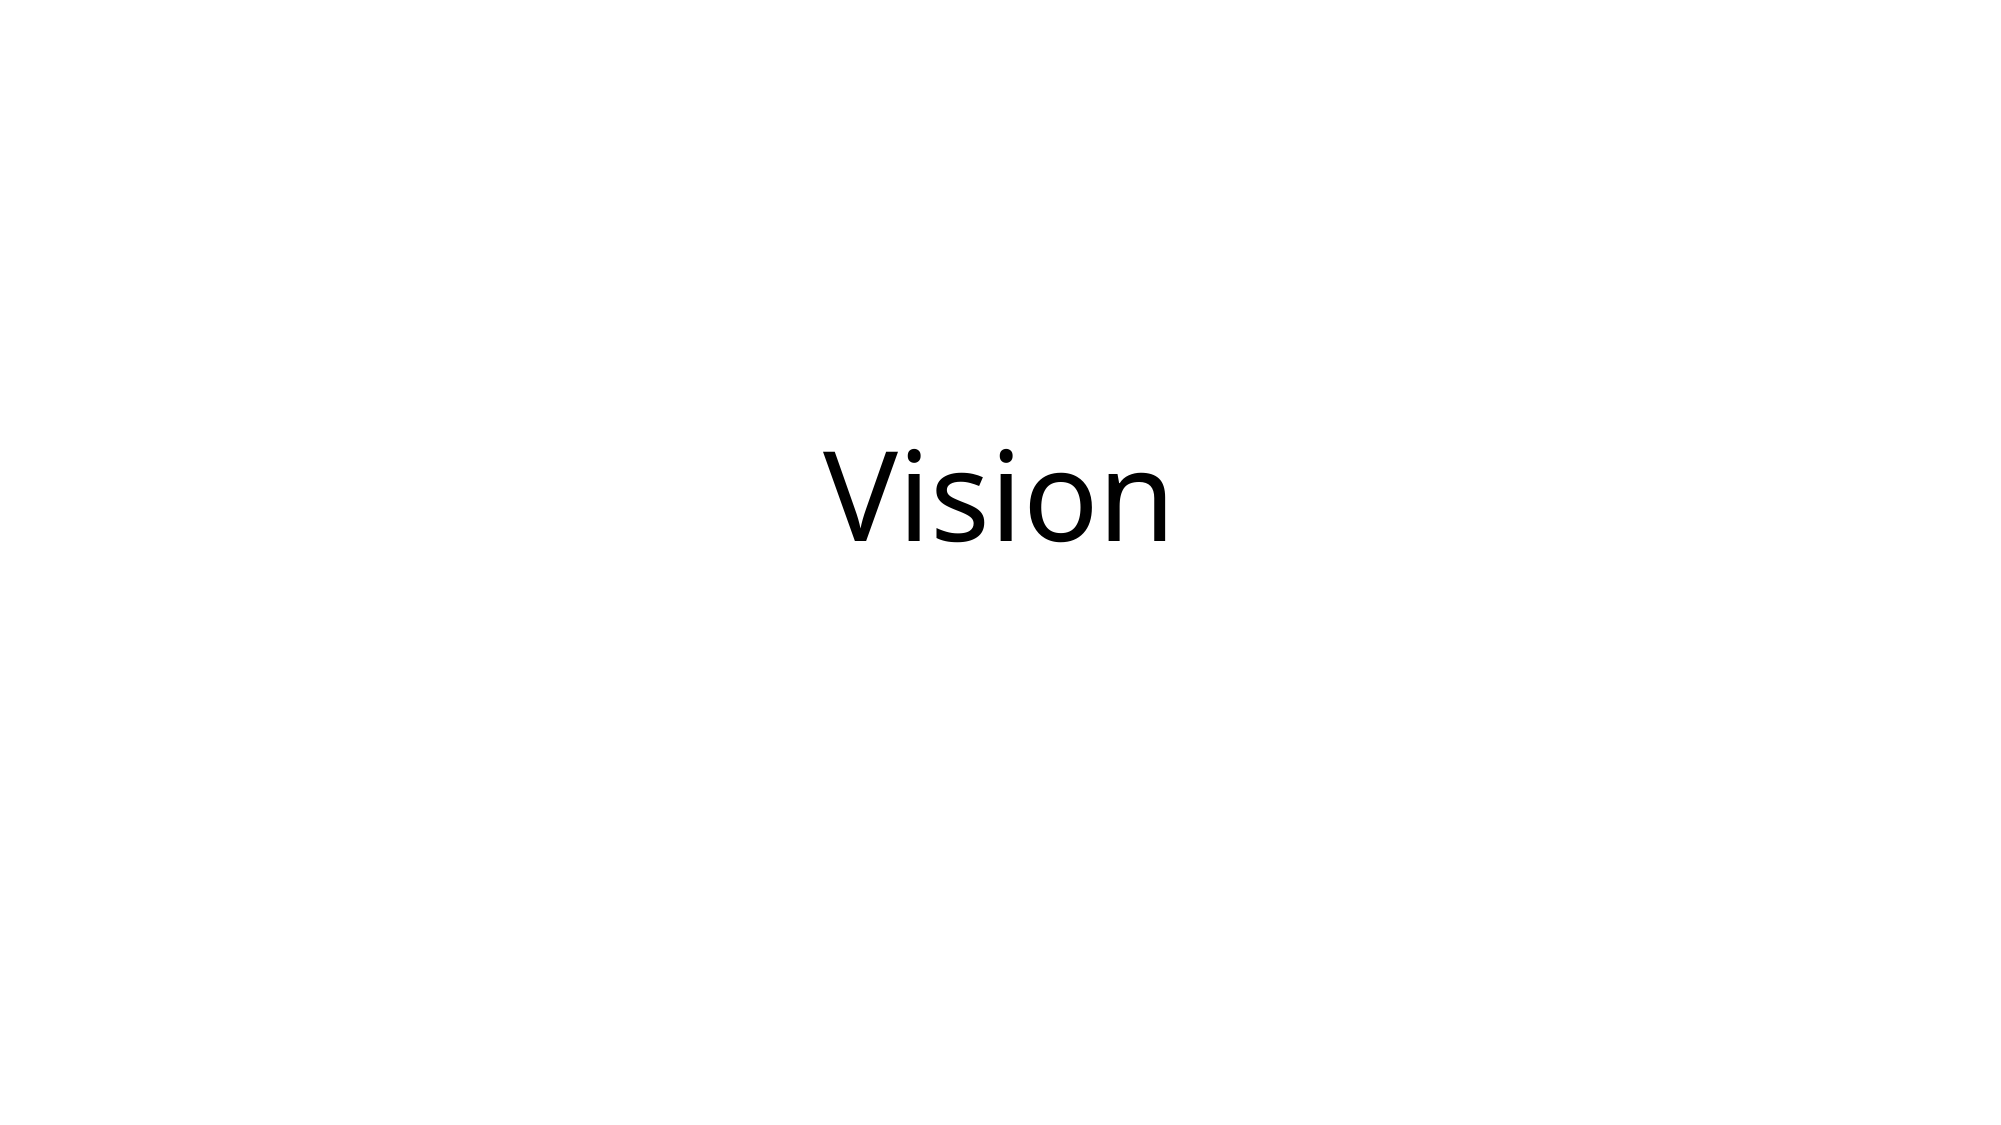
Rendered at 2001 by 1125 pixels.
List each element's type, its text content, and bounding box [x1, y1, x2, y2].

title Vision [249, 184, 1750, 576]
